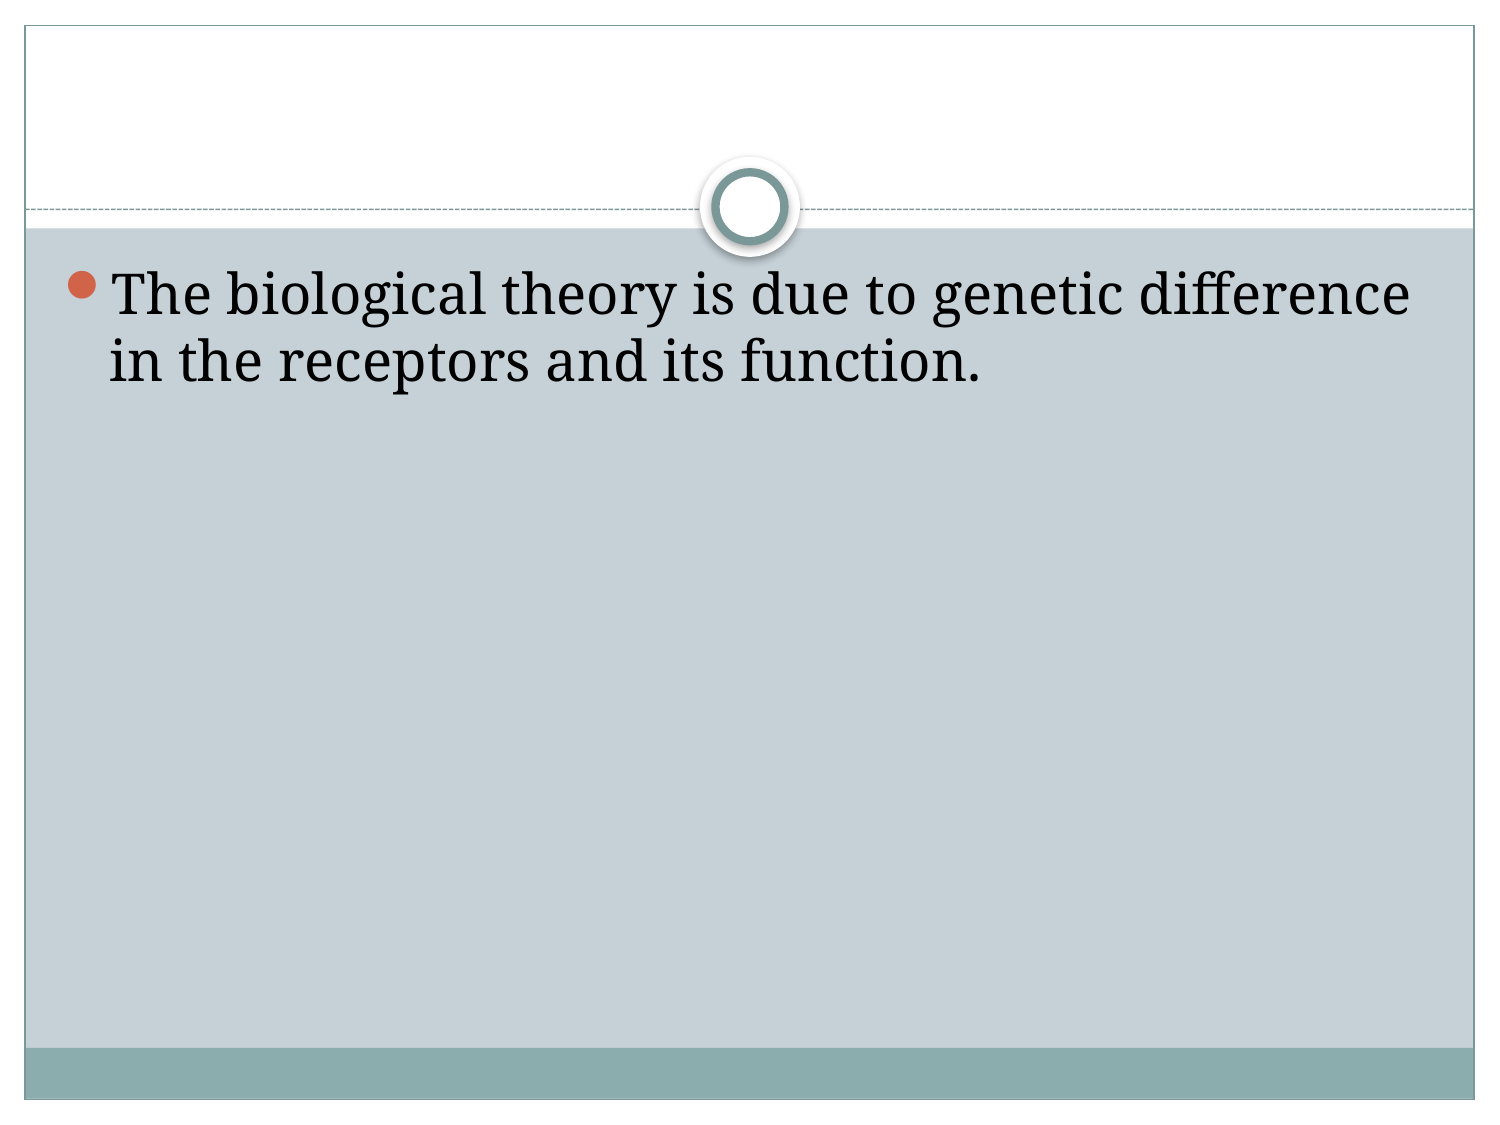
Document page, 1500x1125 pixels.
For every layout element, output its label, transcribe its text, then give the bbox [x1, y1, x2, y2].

list The biological theory is due to genetic difference in the receptors and its function. [49, 250, 1445, 1001]
